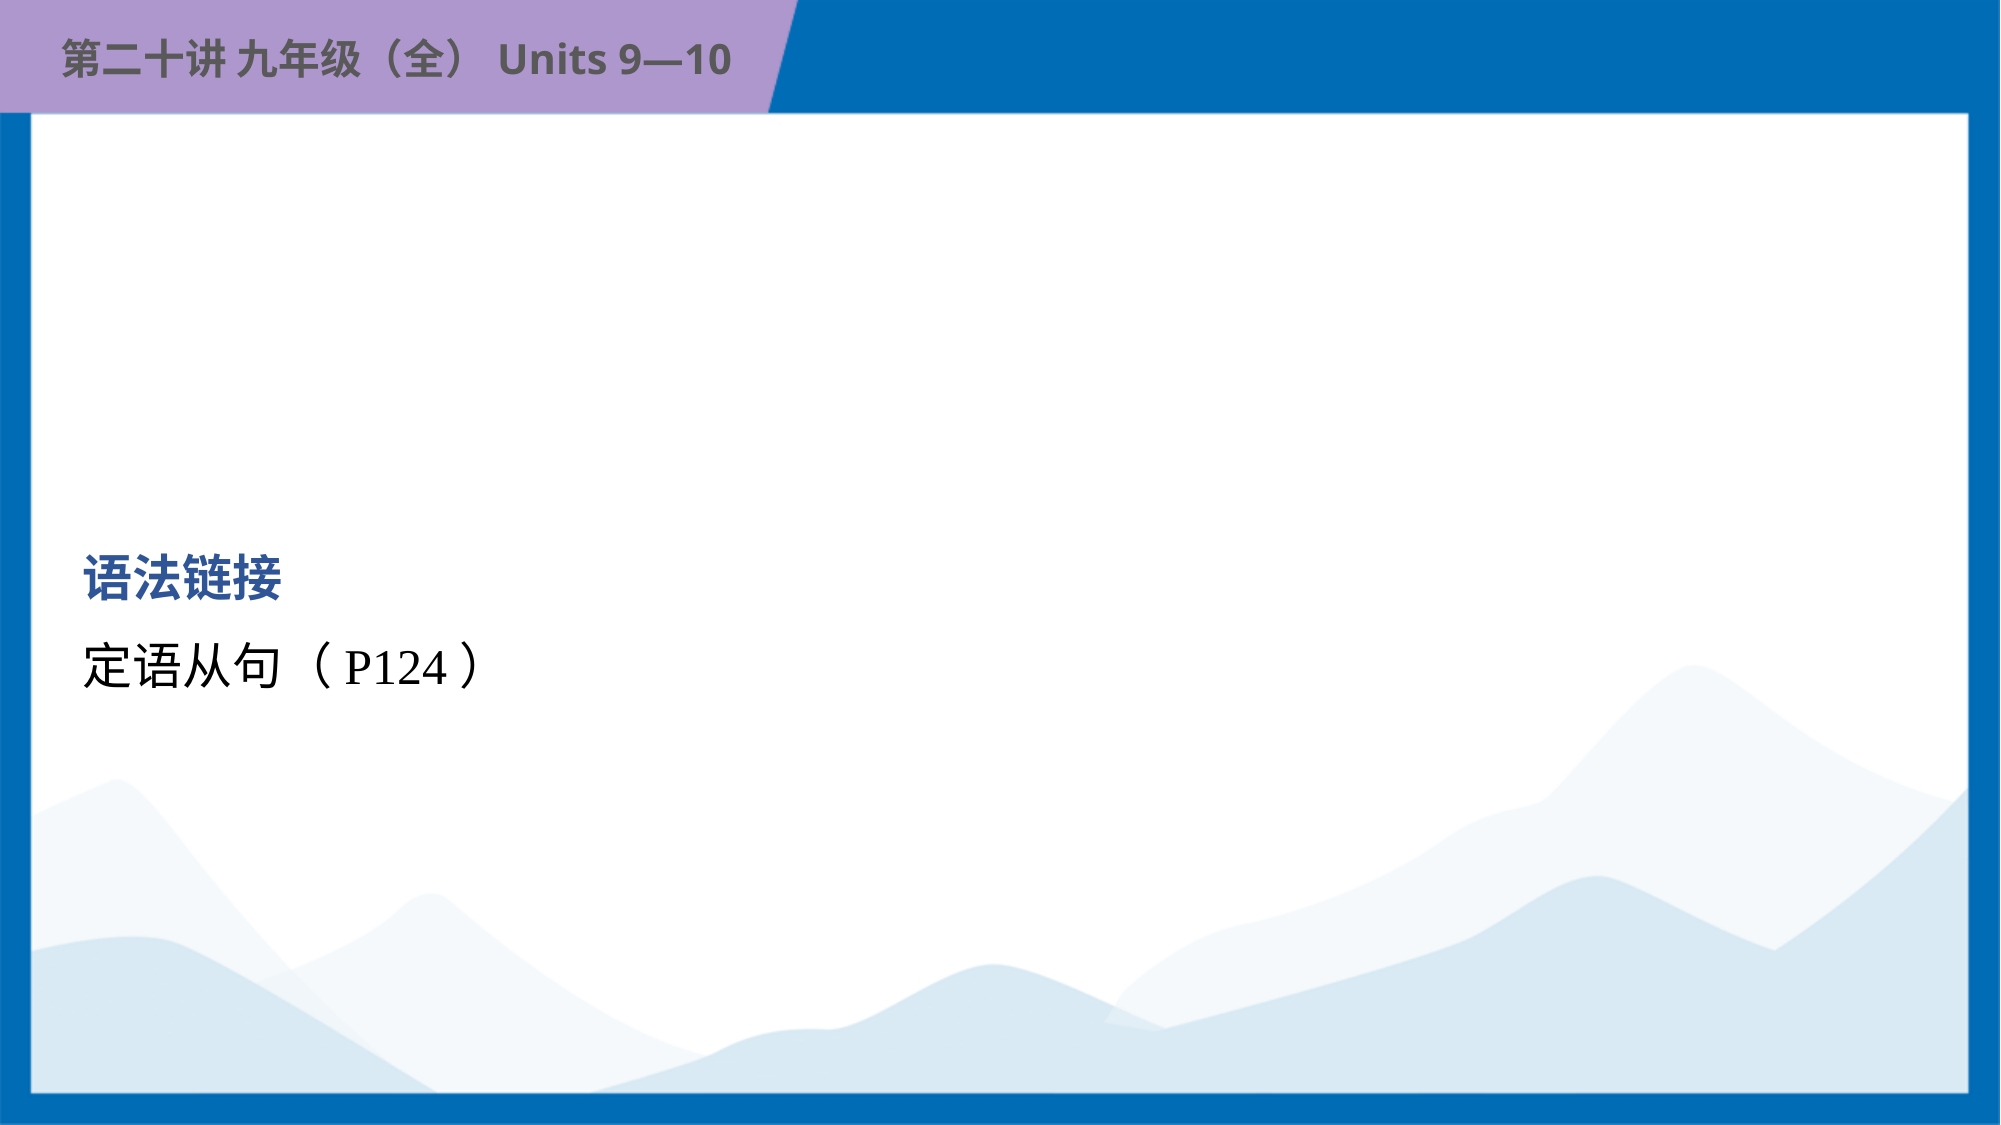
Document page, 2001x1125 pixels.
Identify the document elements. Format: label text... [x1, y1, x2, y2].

text_box 语法链接 定语从句（P124） [82, 514, 1917, 685]
picture [0, 0, 2000, 1125]
